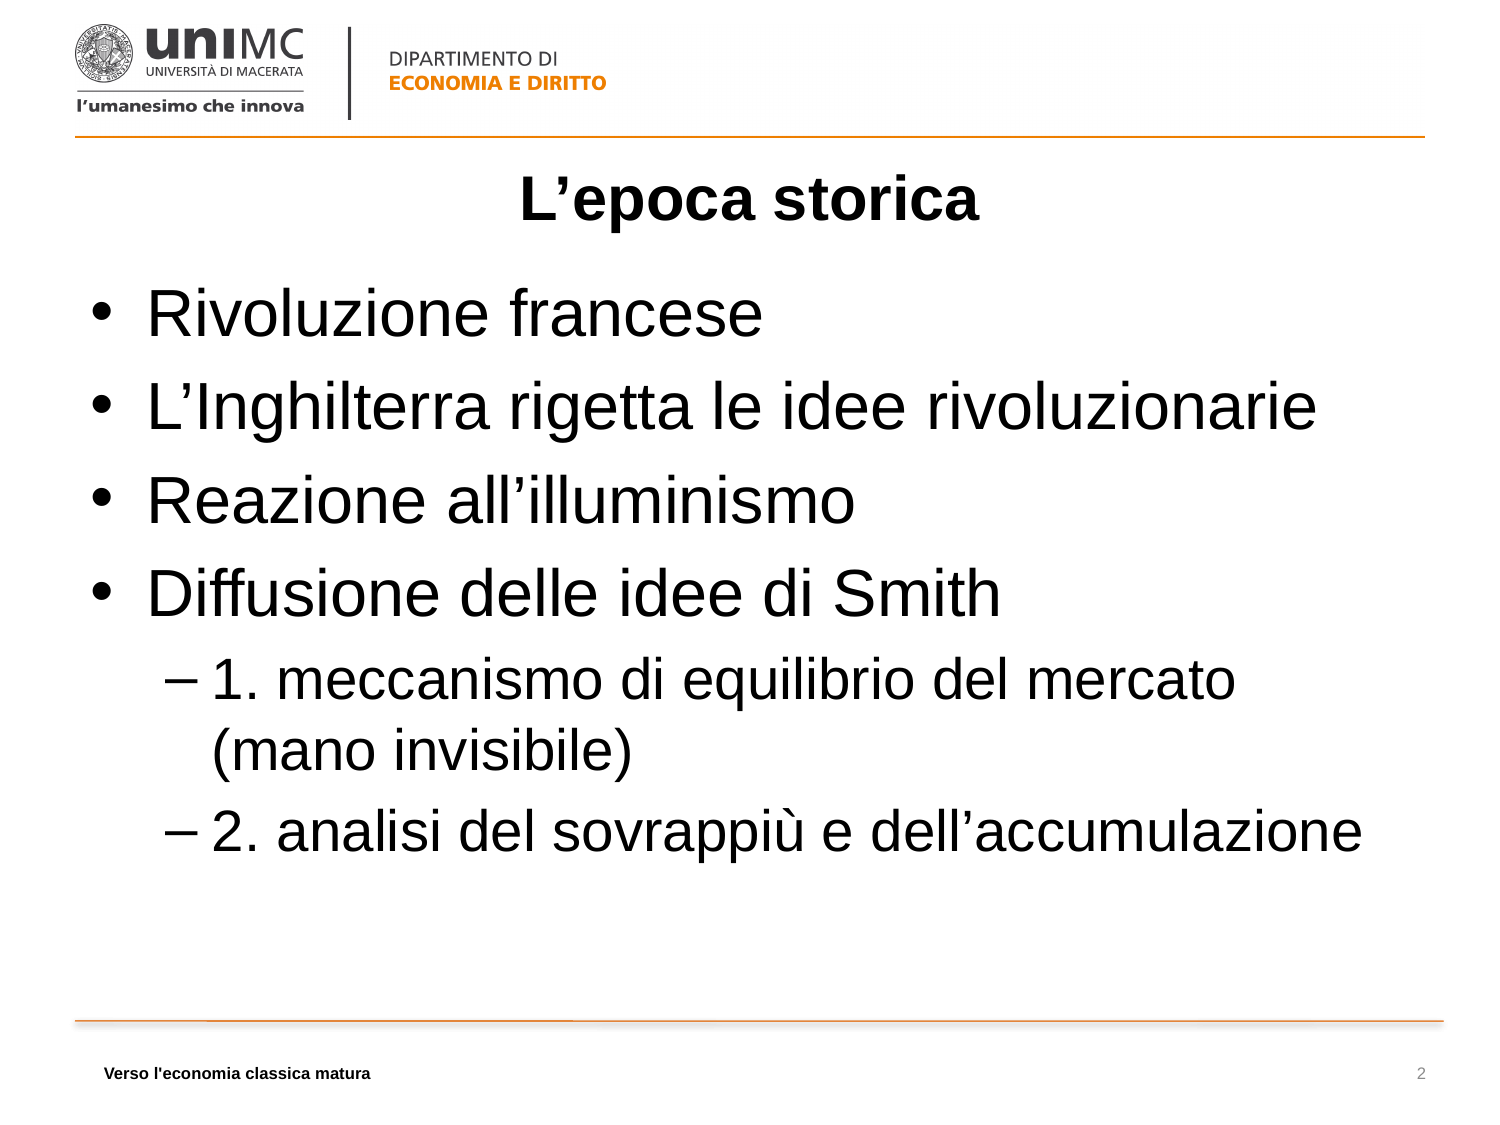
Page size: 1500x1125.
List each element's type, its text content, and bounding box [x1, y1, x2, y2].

list Rivoluzione francese L’Inghilterra rigetta le idee rivoluzionarie Reazione all’illuminismo Diffusione delle idee di Smith 1. meccanismo di equilibrio del mercato (mano invisibile) 2. analisi del sovrappiù e dell’accumulazione [75, 262, 1425, 1005]
slide_number 2 [1091, 1042, 1442, 1103]
picture [75, 24, 1425, 138]
footer Verso l'economia classica matura [0, 1042, 475, 1103]
title L’epoca storica [75, 149, 1425, 241]
